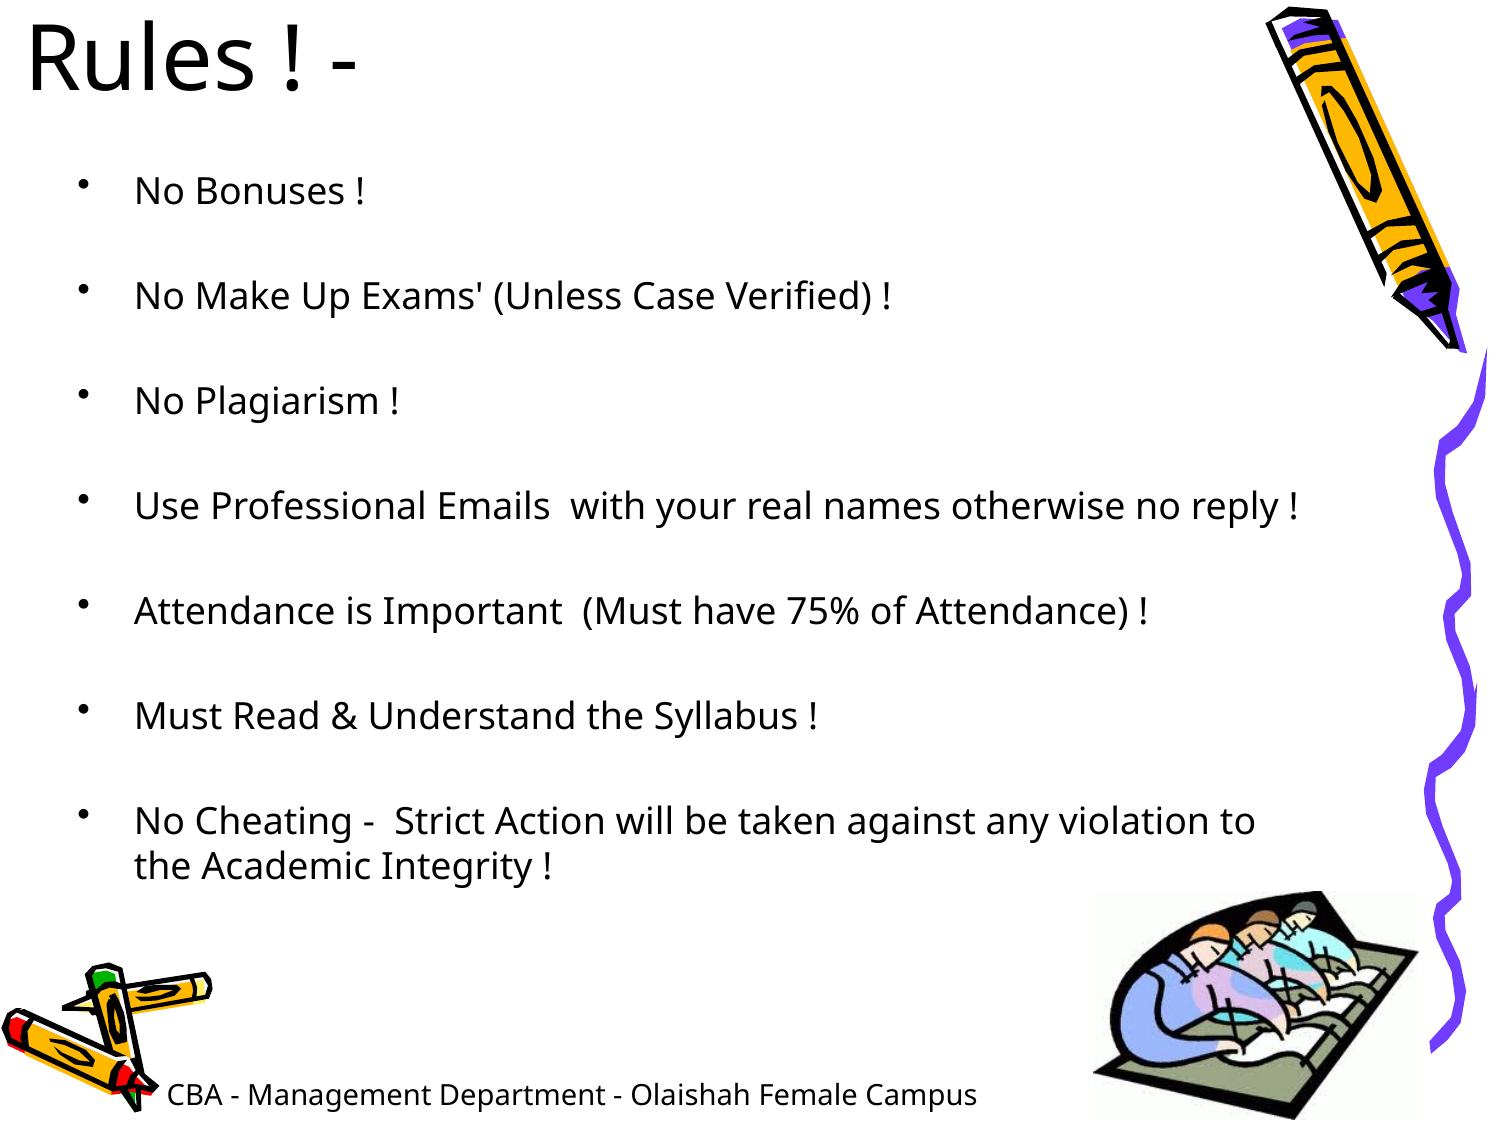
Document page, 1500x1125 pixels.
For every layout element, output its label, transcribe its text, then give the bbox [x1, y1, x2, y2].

picture [1092, 891, 1419, 1120]
title Rules ! - [8, 15, 1260, 117]
list No Bonuses ! No Make Up Exams' (Unless Case Verified) ! No Plagiarism ! Use Professional Emails with your real names otherwise no reply ! Attendance is Important (Must have 75% of Attendance) ! Must Read & Understand the Syllabus ! No Cheating - Strict Action will be taken against any violation to the Academic Integrity ! [62, 158, 1326, 760]
text_box CBA - Management Department - Olaishah Female Campus [151, 1069, 993, 1119]
